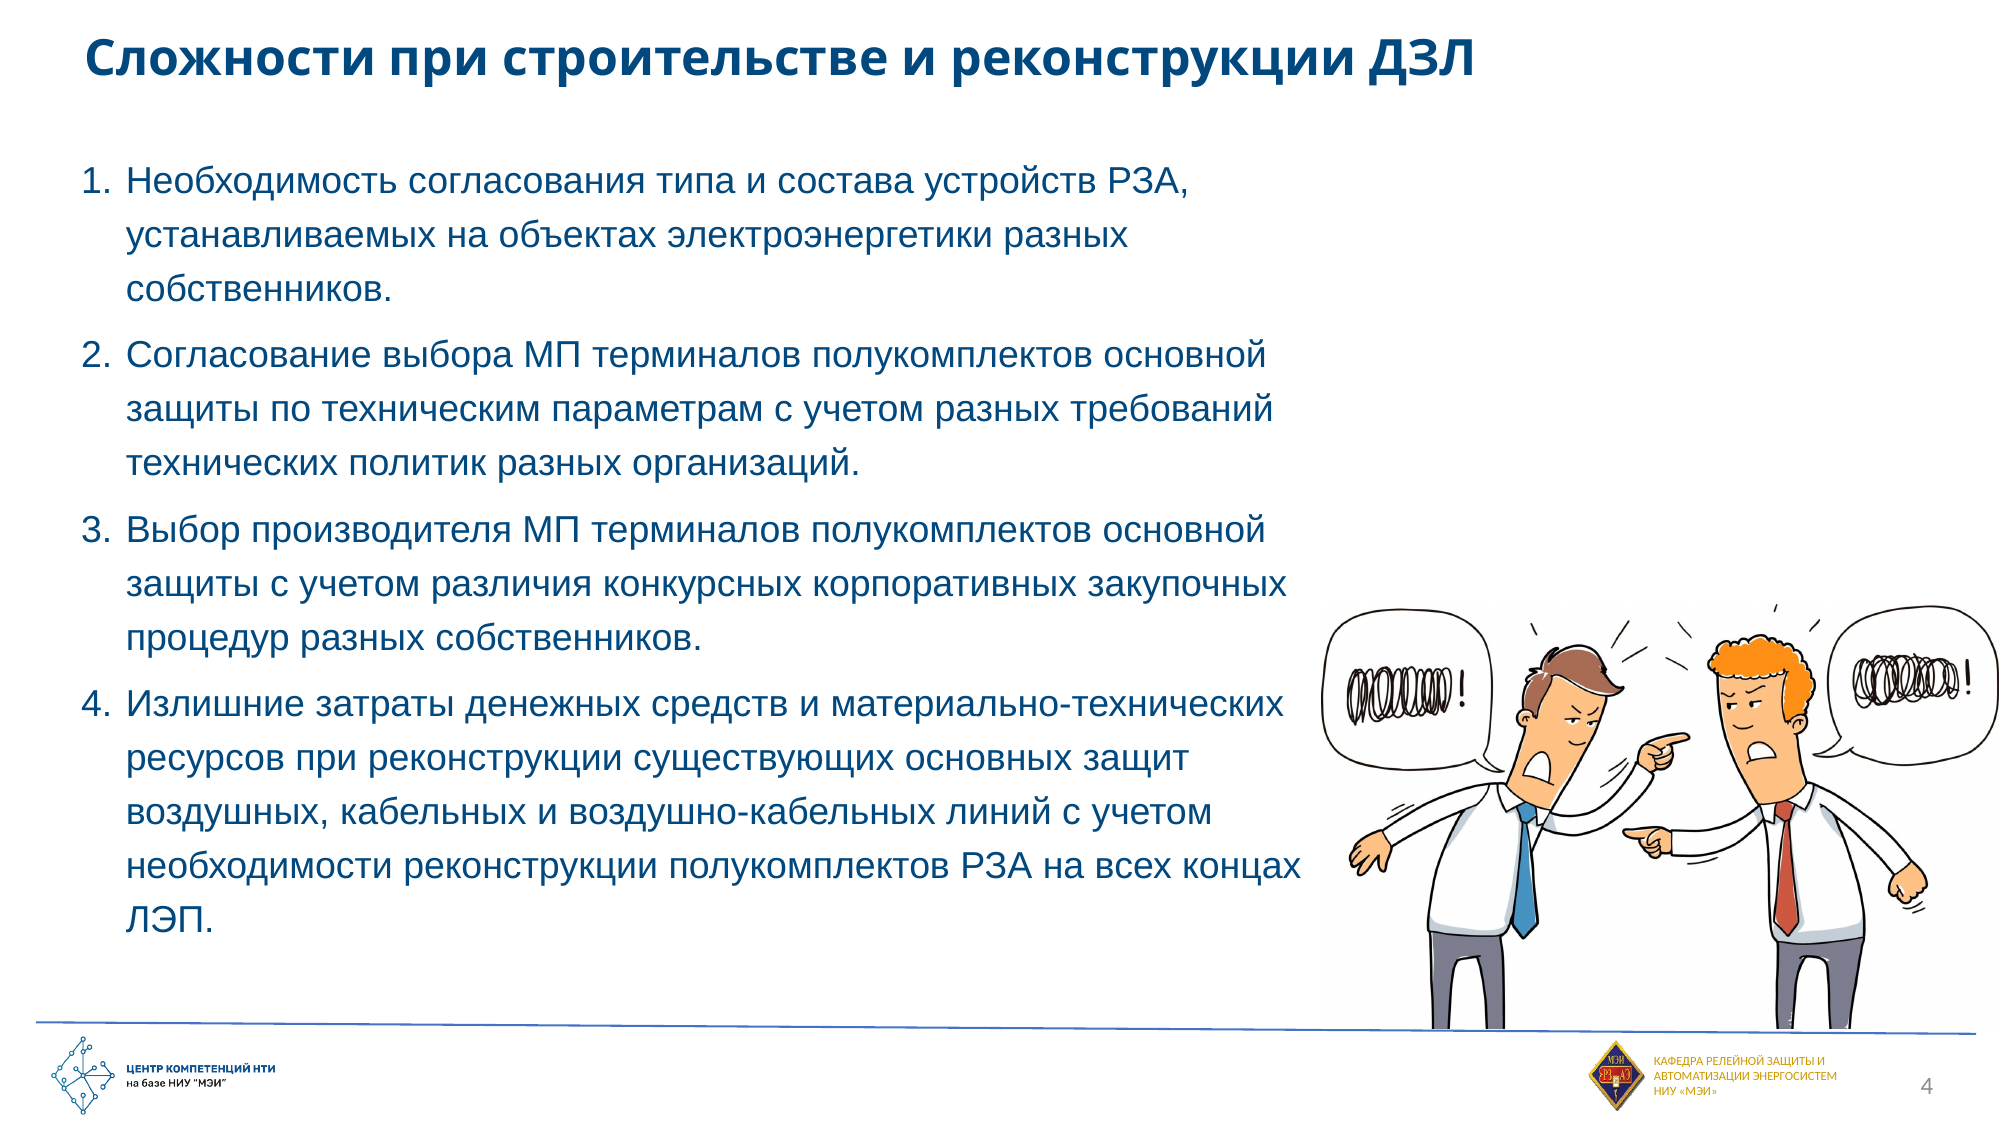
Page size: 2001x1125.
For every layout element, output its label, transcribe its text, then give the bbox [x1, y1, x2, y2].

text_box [1559, 1039, 1867, 1111]
slide_number 4 [1866, 1054, 1949, 1115]
text_box Необходимость согласования типа и состава устройств РЗА, устанавливаемых на объектах электроэнергетики разных собственников. Согласование выбора МП терминалов полукомплектов основной защиты по техническим параметрам с учетом разных требований технических политик разных организаций. Выбор производителя МП терминалов полукомплектов основной защиты с учетом различия конкурсных корпоративных закупочных процедур разных собственников. Излишние затраты денежных средств и материально-технических ресурсов при реконструкции существующих основных защит воздушных, кабельных и воздушно-кабельных линий с учетом необходимости реконструкции полукомплектов РЗА на всех концах ЛЭП. [51, 129, 1347, 958]
picture [1321, 604, 1999, 1029]
text_box Сложности при строительстве и реконструкции ДЗЛ [70, 0, 1930, 101]
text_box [35, 1022, 1976, 1034]
picture [51, 1036, 275, 1115]
